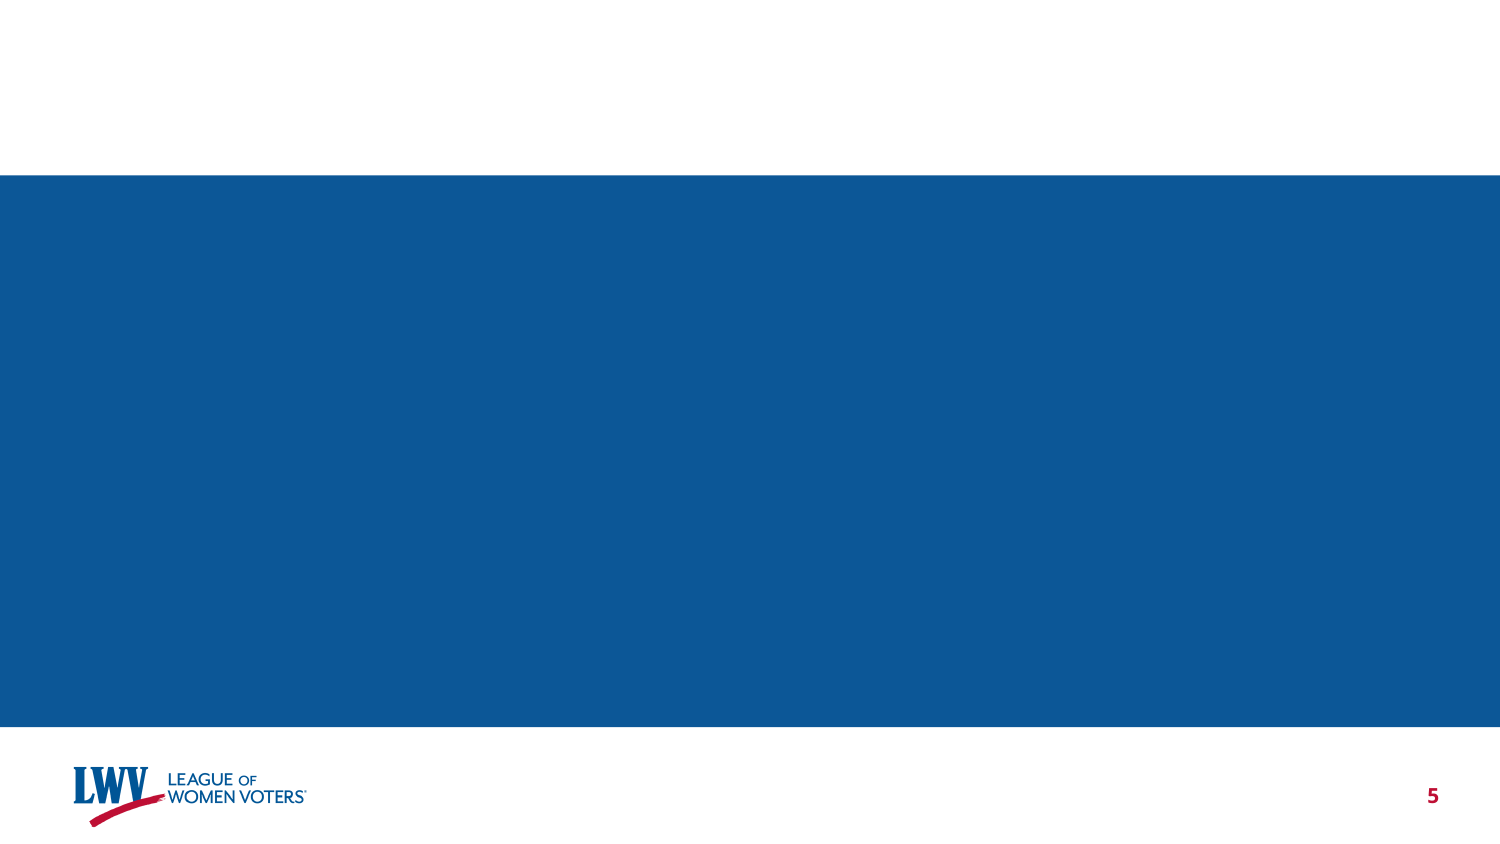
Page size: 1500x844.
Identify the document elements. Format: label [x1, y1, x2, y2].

picture [62, 758, 313, 834]
